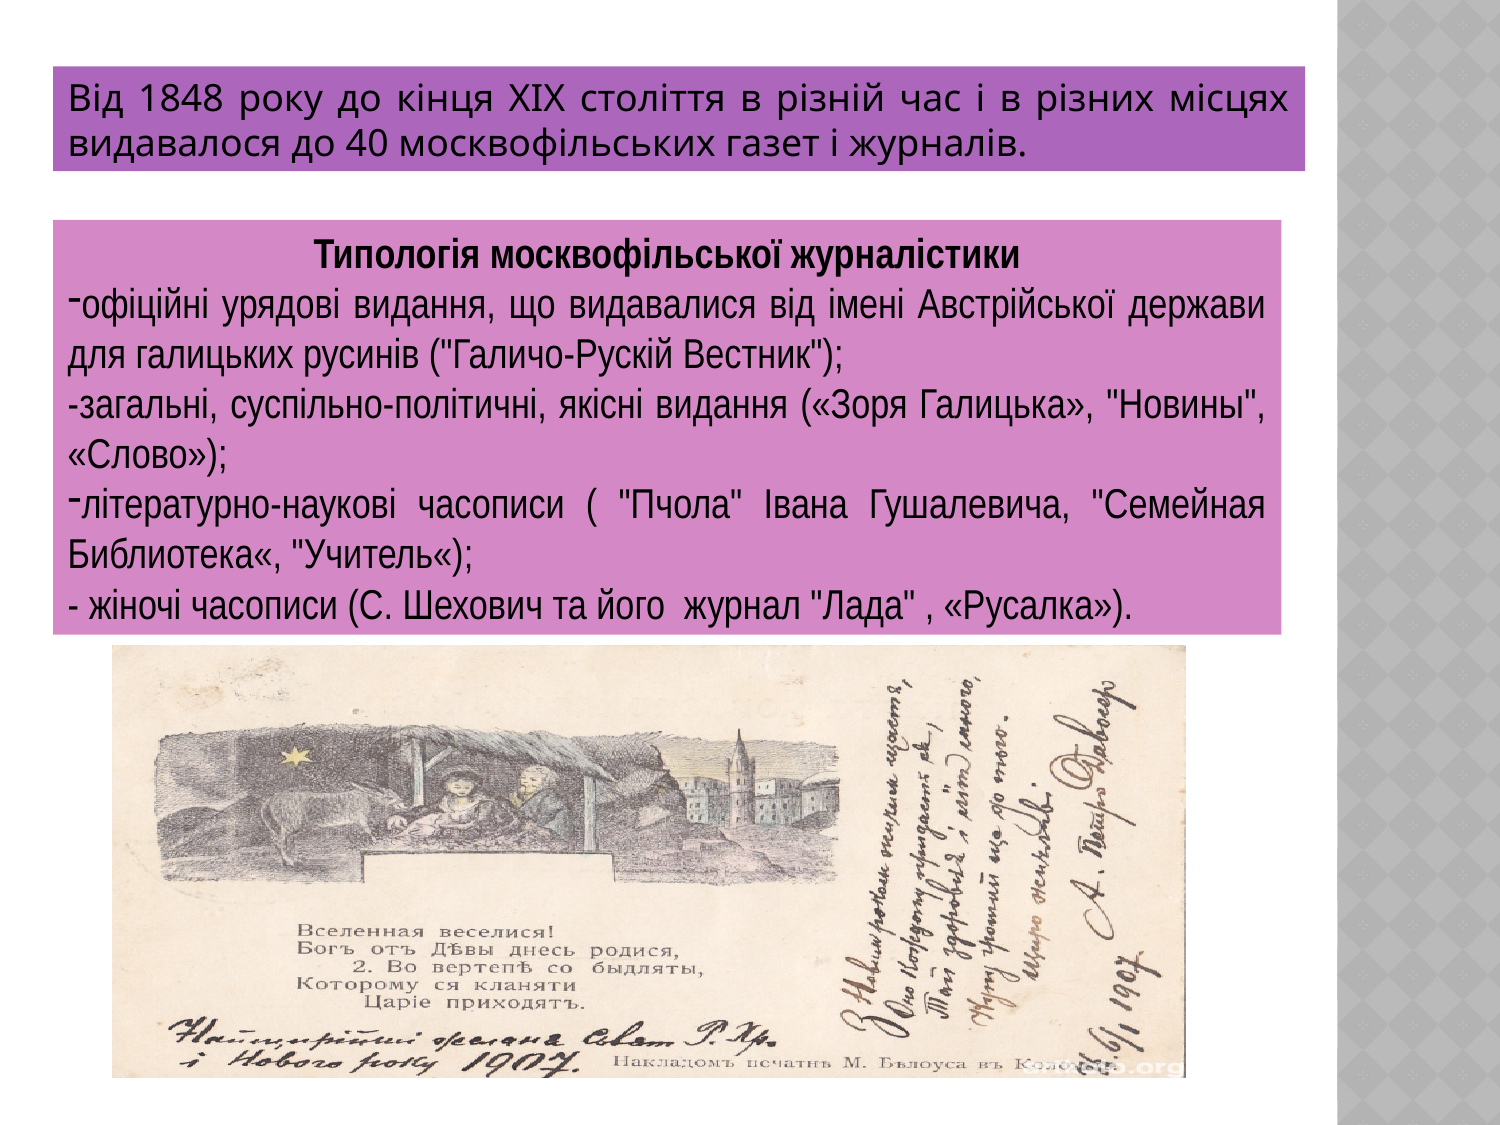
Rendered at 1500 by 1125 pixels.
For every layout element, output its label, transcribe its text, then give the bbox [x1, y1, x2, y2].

picture [111, 644, 1187, 1079]
text_box Типологія москвофільської журналістики офіційні урядові видання, що видавалися від імені Австрійської держави для галицьких русинів ("Галичо-Рускій Вестник"); -загальні, суспільно-політичні, якісні видання («Зоря Галицька», "Новины", «Слово»); літературно-наукові часописи ( "Пчола" Івана Гушалевича, "Семейная Библиотека«, "Учитель«); - жіночі часописи (С. Шехович та його журнал "Лада" , «Русалка»). [53, 219, 1282, 635]
text_box Від 1848 року до кінця XIX століття в різній час і в різних місцях видавалося до 40 москвофільських газет і журналів. [53, 66, 1306, 172]
